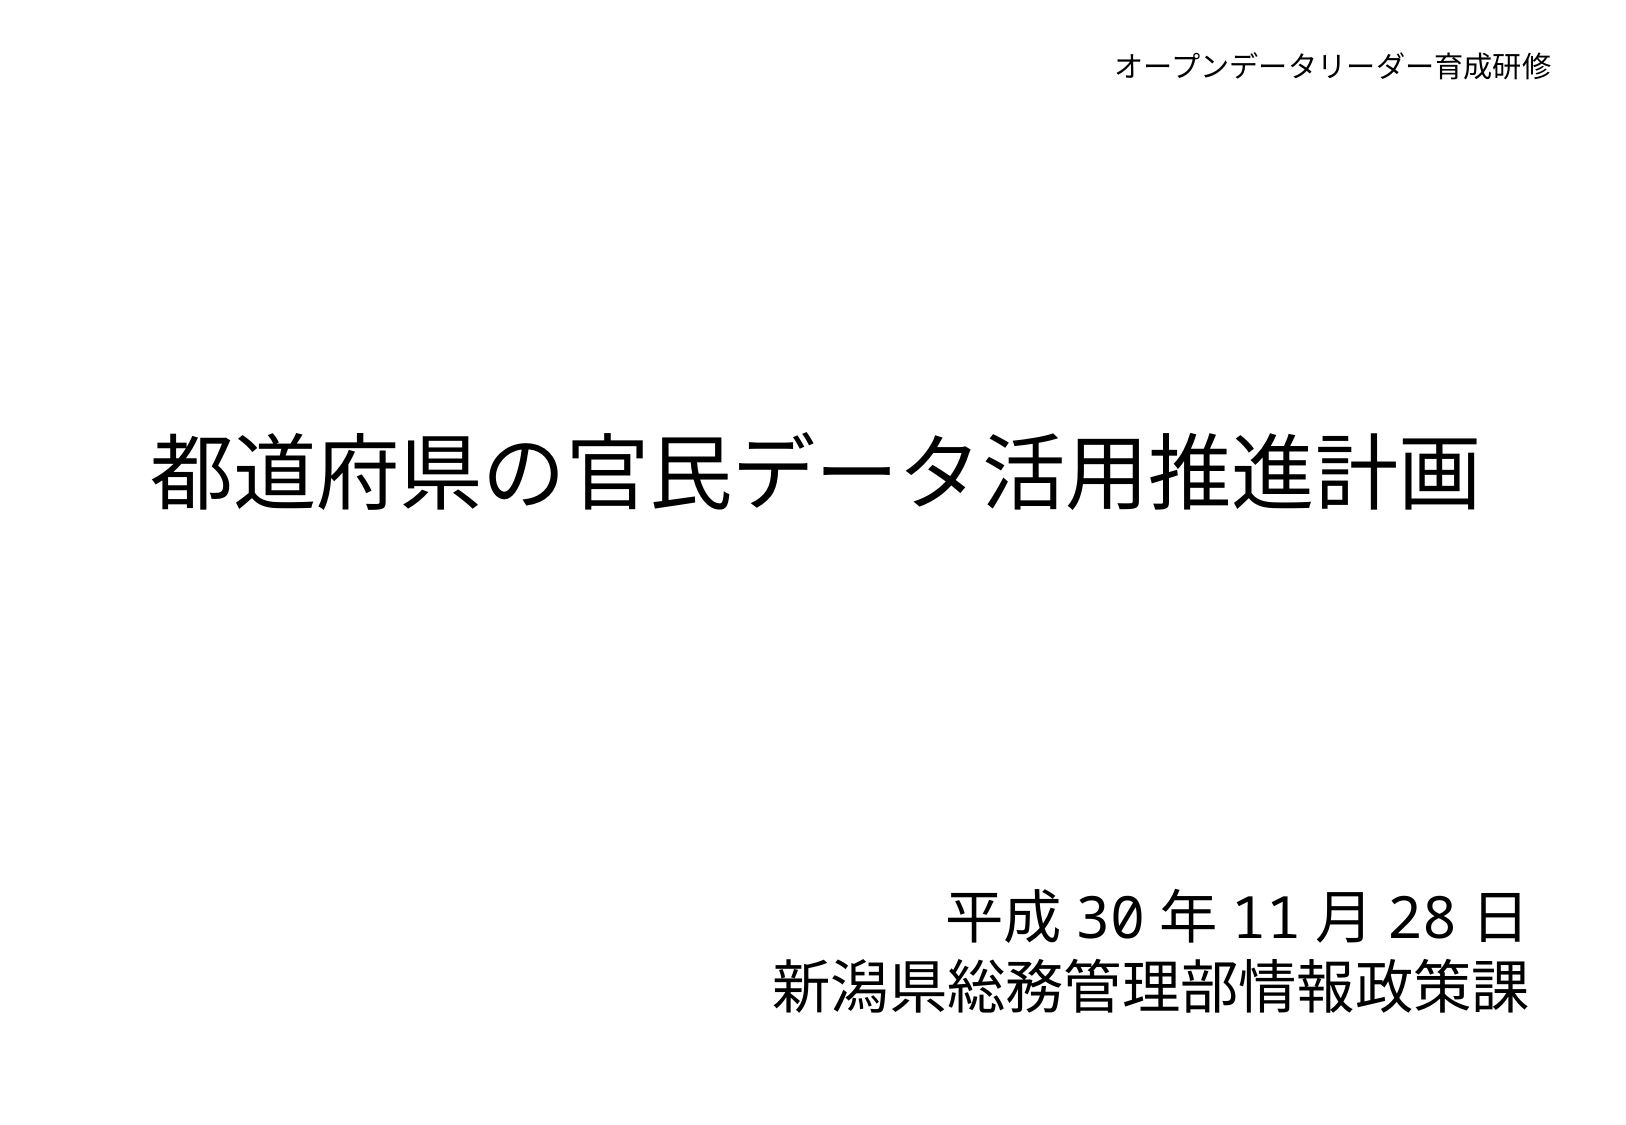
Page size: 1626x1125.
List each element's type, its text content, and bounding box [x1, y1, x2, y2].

text_box オープンデータリーダー育成研修 [966, 17, 1567, 114]
text_box 平成30年11月28日 新潟県総務管理部情報政策課 [741, 826, 1545, 1075]
title 都道府県の官民データ活用推進計画 [135, 349, 1565, 591]
